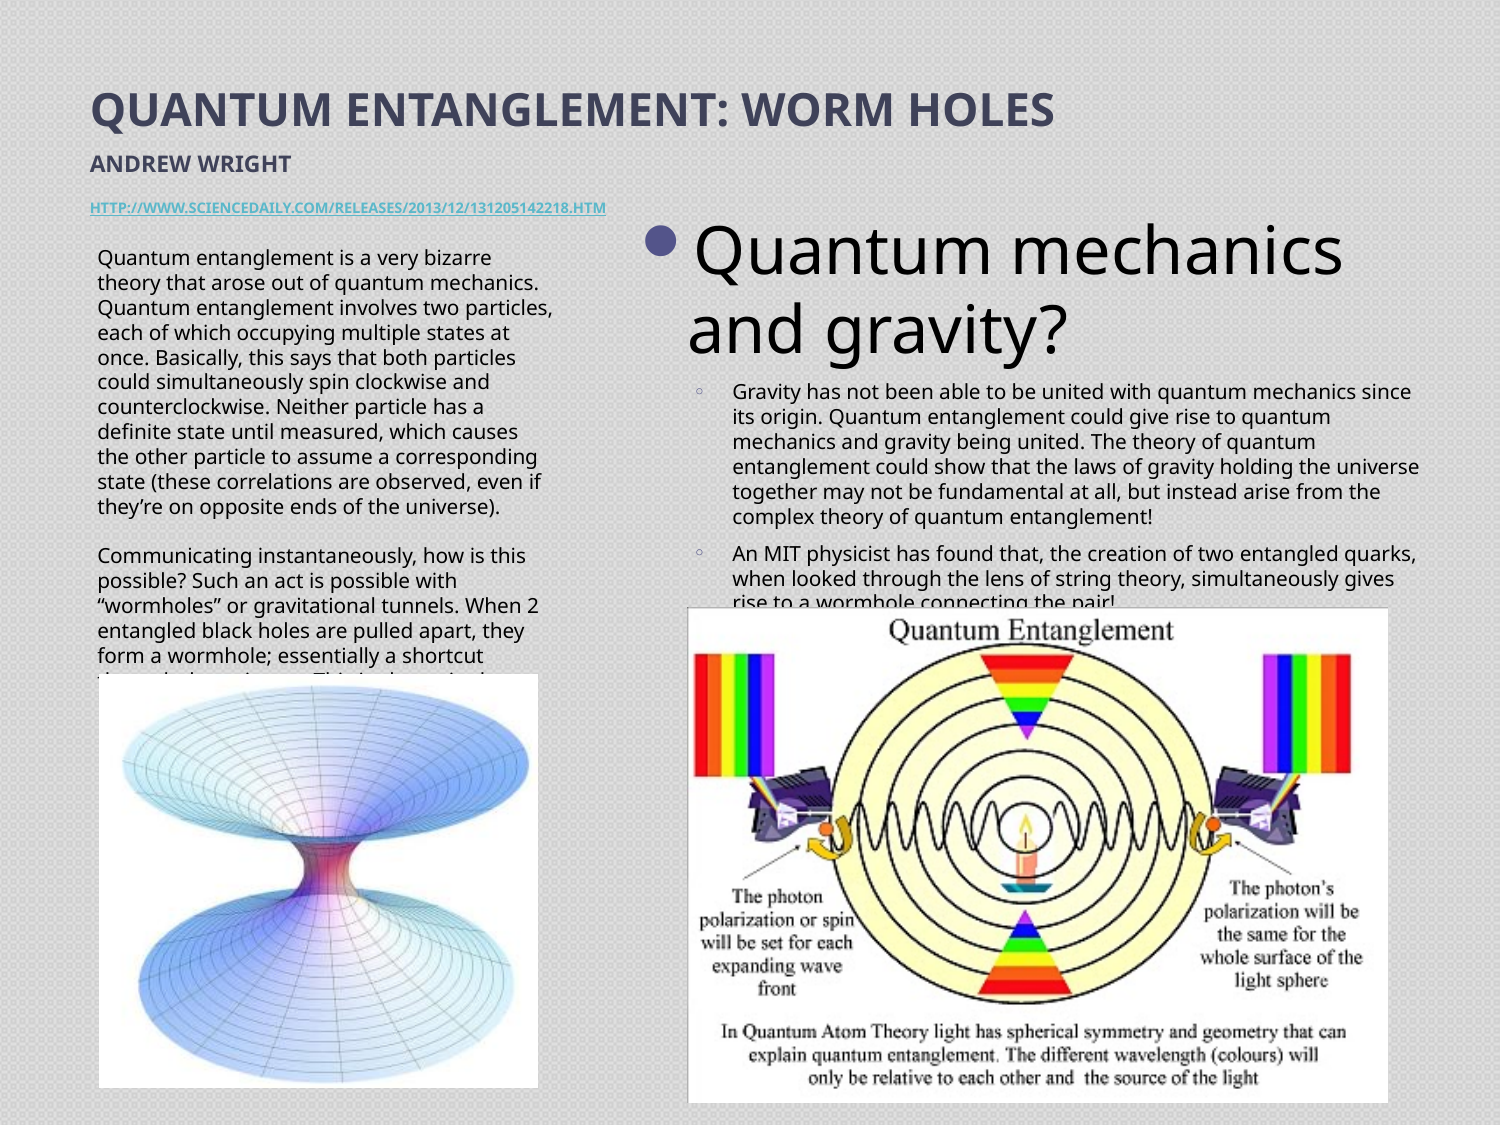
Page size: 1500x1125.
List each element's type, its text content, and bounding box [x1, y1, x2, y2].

picture [687, 606, 1388, 1103]
list Quantum mechanics and gravity? Gravity has not been able to be united with quantum mechanics since its origin. Quantum entanglement could give rise to quantum mechanics and gravity being united. The theory of quantum entanglement could show that the laws of gravity holding the universe together may not be fundamental at all, but instead arise from the complex theory of quantum entanglement! An MIT physicist has found that, the creation of two entangled quarks, when looked through the lens of string theory, simultaneously gives rise to a wormhole connecting the pair! [612, 200, 1450, 855]
list Quantum entanglement is a very bizarre theory that arose out of quantum mechanics. Quantum entanglement involves two particles, each of which occupying multiple states at once. Basically, this says that both particles could simultaneously spin clockwise and counterclockwise. Neither particle has a definite state until measured, which causes the other particle to assume a corresponding state (these correlations are observed, even if they’re on opposite ends of the universe). Communicating instantaneously, how is this possible? Such an act is possible with “wormholes” or gravitational tunnels. When 2 entangled black holes are pulled apart, they form a wormhole; essentially a shortcut through the universe. This is shown in the image below. [75, 237, 569, 1005]
picture [99, 674, 538, 1088]
title Quantum Entanglement: Worm Holes Andrew Wright http://www.sciencedaily.com/releases/2013/12/131205142218.htm [75, 35, 1189, 227]
